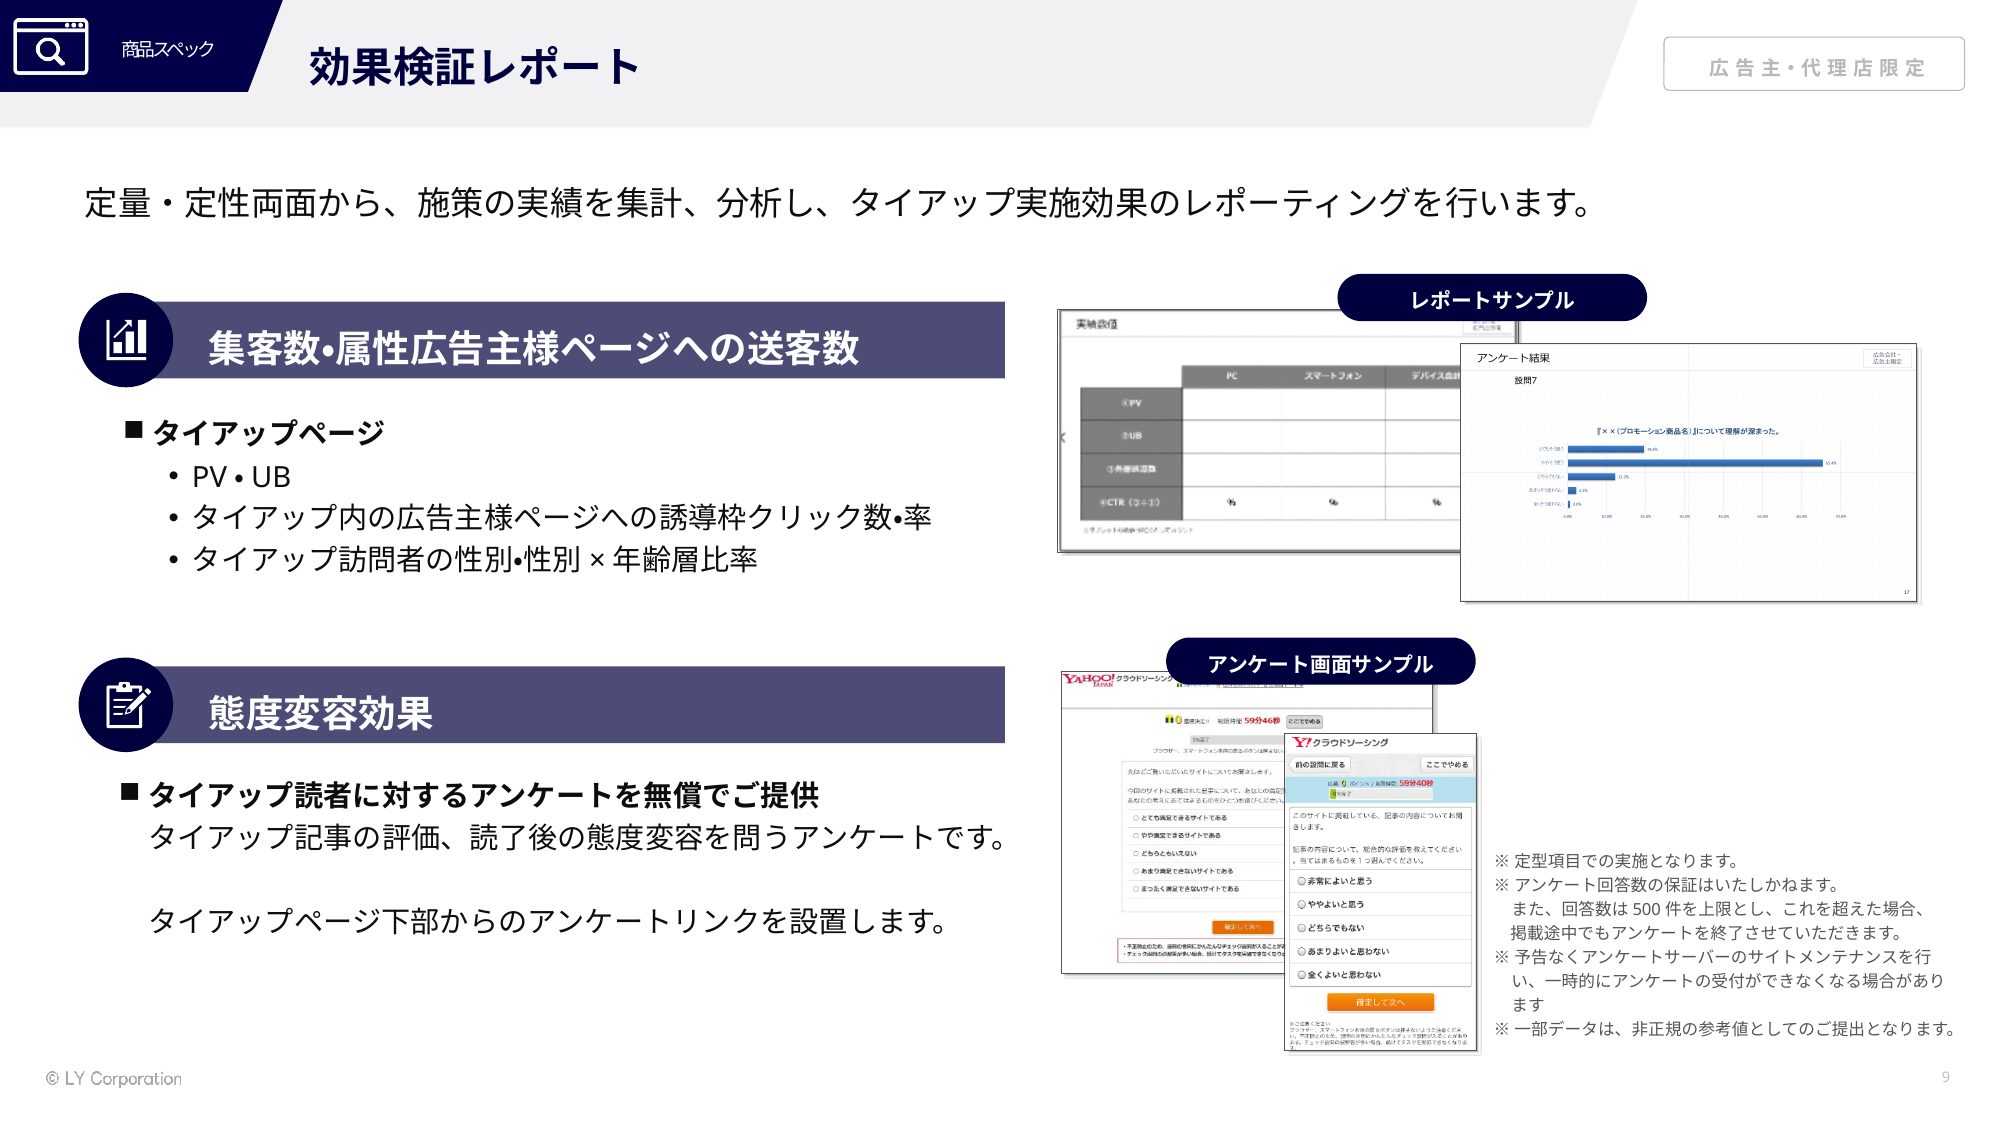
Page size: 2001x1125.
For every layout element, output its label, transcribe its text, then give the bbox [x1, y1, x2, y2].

list 効果検証レポート [309, 41, 1645, 97]
text_box ※定型項目での実施となります。 ※アンケート回答数の保証はいたしかねます。 また、回答数は500件を上限とし、これを超えた場合、 掲載途中でもアンケートを終了させていただきます。 ※予告なくアンケートサーバーのサイトメンテナンスを行い、一時的にアンケートの受付ができなくなる場合があります ※一部データは、非正規の参考値としてのご提出となります。 [1493, 846, 1949, 1039]
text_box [78, 292, 1005, 577]
text_box 定量・定性両面から、施策の実績を集計、分析し、タイアップ実施効果のレポーティングを行います。 [85, 173, 1922, 222]
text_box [78, 657, 1005, 897]
text_box レポートサンプル [1337, 273, 1648, 322]
text_box アンケート画面サンプル [1166, 637, 1476, 685]
picture [9, 5, 92, 87]
picture [1061, 671, 1476, 1051]
list 商品スペック [97, 13, 240, 81]
picture [1057, 309, 1916, 601]
picture [46, 1071, 181, 1088]
